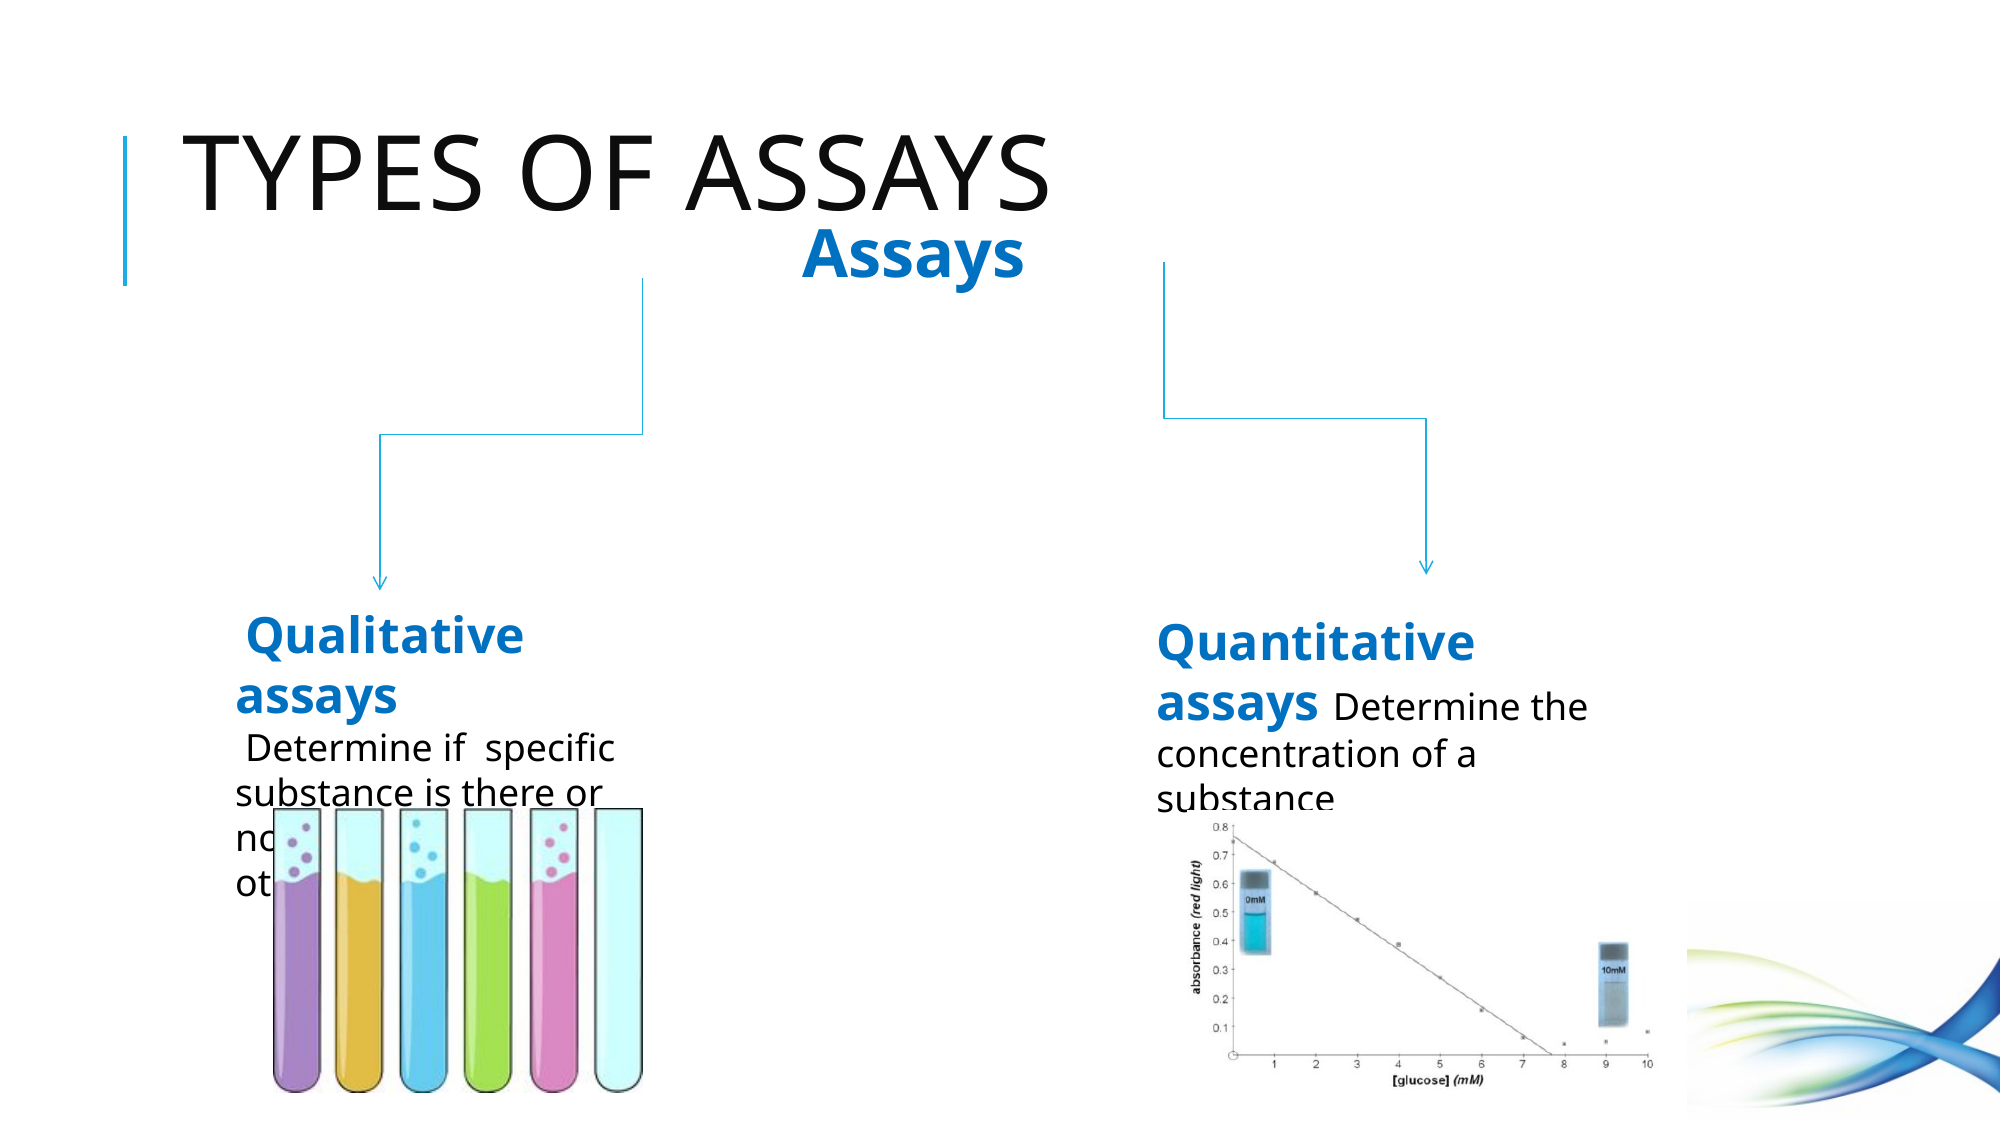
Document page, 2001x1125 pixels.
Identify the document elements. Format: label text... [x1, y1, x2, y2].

text_box Qualitative assays Determine if specific substance is there or not, by color or some other quality [220, 596, 696, 911]
picture [1687, 901, 2000, 1120]
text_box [1138, 287, 1452, 551]
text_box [354, 302, 668, 566]
title Types of assays [168, 96, 1763, 266]
picture [273, 808, 643, 1093]
text_box Quantitative assays Determine the concentration of a substance [1141, 603, 1617, 828]
text_box Assays [745, 266, 1083, 298]
picture [1187, 810, 1666, 1093]
